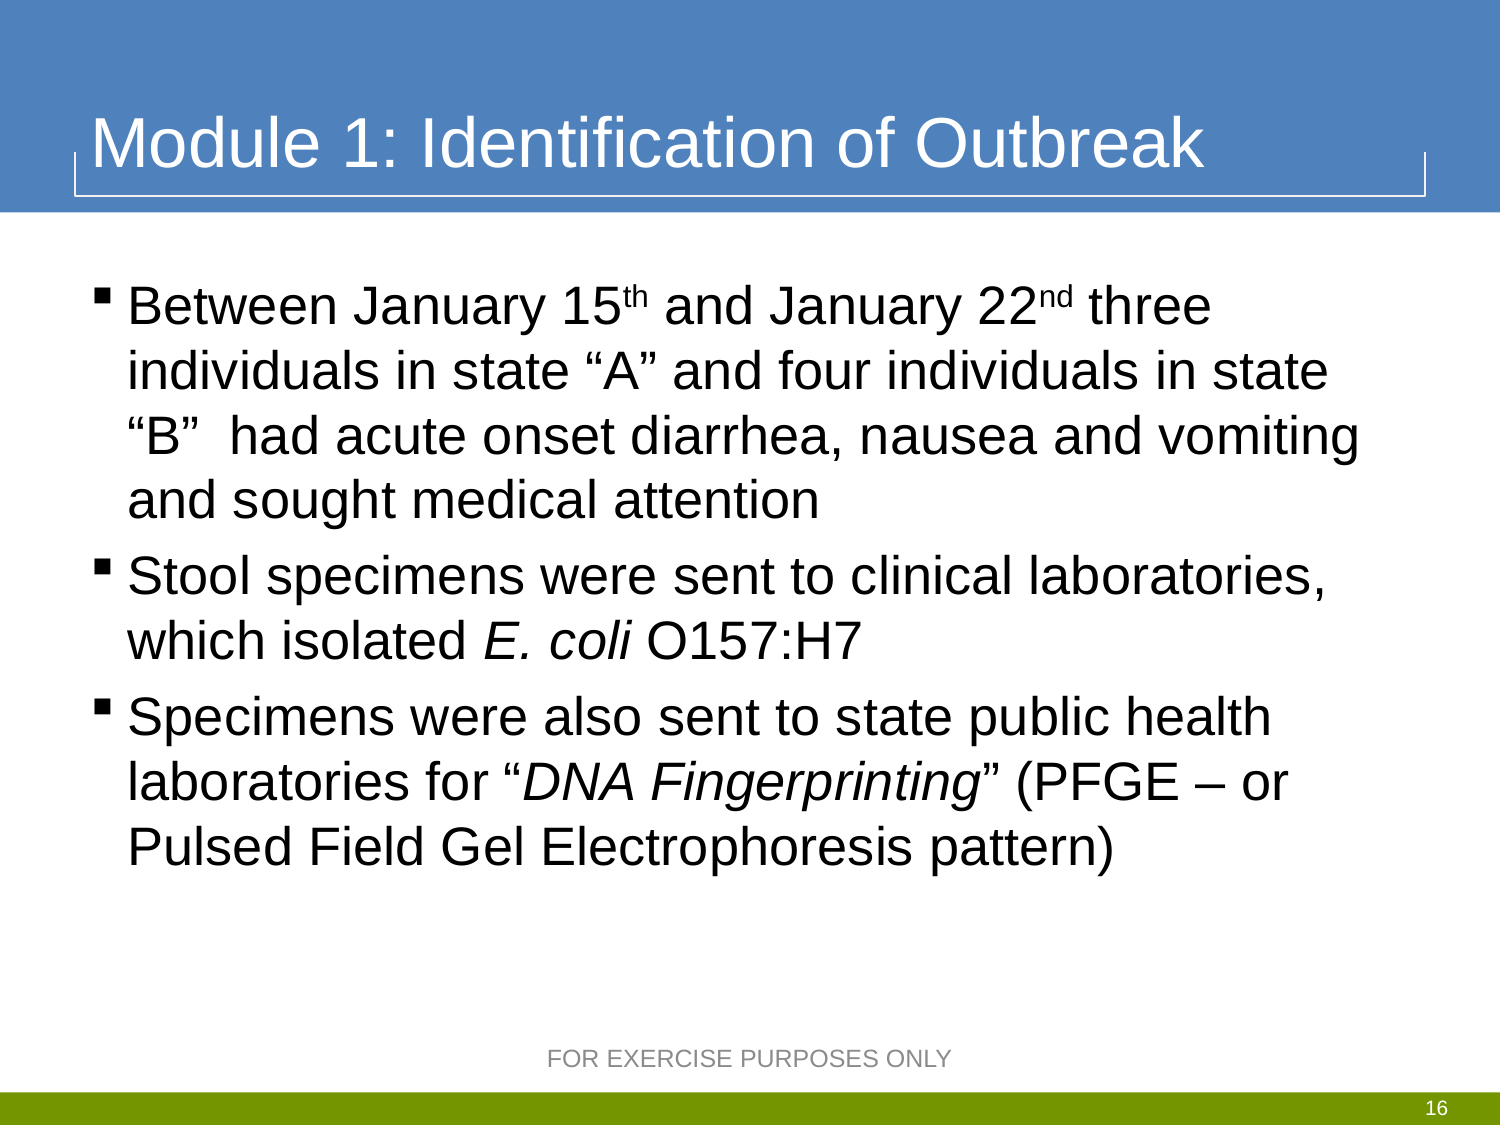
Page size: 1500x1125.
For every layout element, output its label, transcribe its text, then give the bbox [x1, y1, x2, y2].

footer FOR EXERCISE PURPOSES ONLY [512, 1042, 988, 1103]
title Module 1: Identification of Outbreak [74, 44, 1426, 233]
list Between January 15th and January 22nd three individuals in state “A” and four individuals in state “B” had acute onset diarrhea, nausea and vomiting and sought medical attention Stool specimens were sent to clinical laboratories, which isolated E. coli O157:H7 Specimens were also sent to state public health laboratories for “DNA Fingerprinting” (PFGE – or Pulsed Field Gel Electrophoresis pattern) [74, 262, 1426, 1006]
